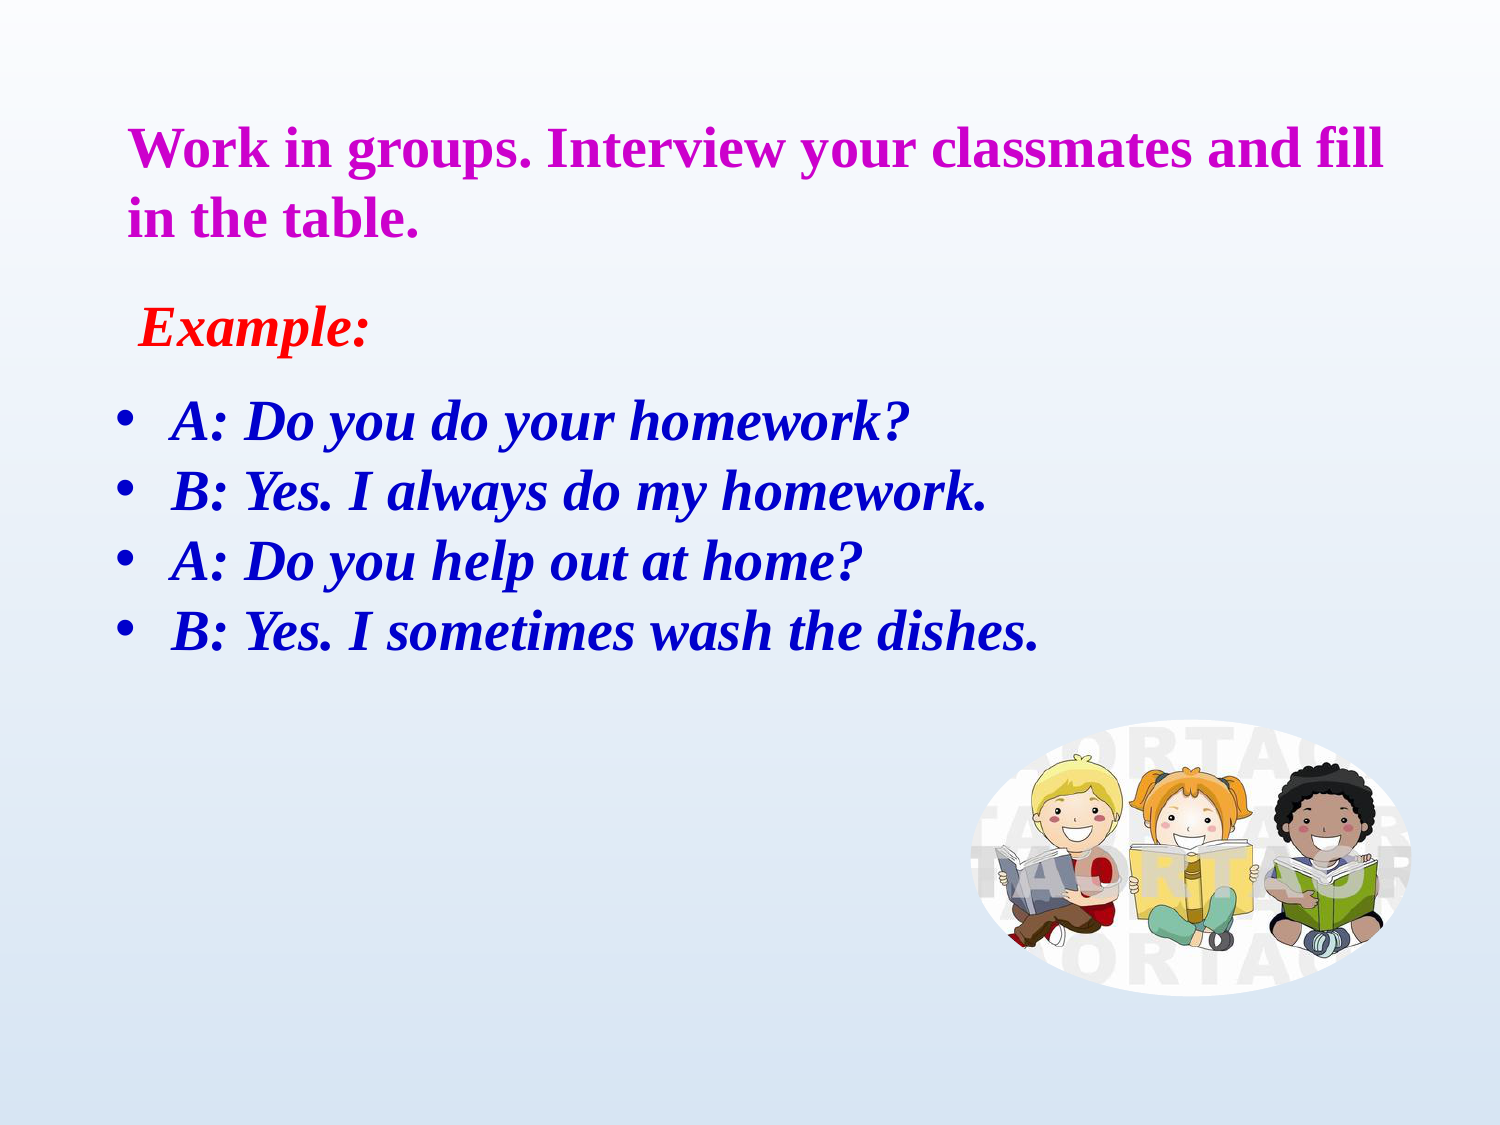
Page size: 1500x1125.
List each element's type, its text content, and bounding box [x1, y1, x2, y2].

text_box Work in groups. Interview your classmates and fill in the table. [112, 101, 1424, 257]
picture [970, 719, 1412, 997]
text_box A: Do you do your homework? B: Yes. I always do my homework. A: Do you help out at home? B: Yes. I sometimes wash the dishes. [100, 374, 1412, 694]
text_box Example: [123, 280, 1412, 374]
